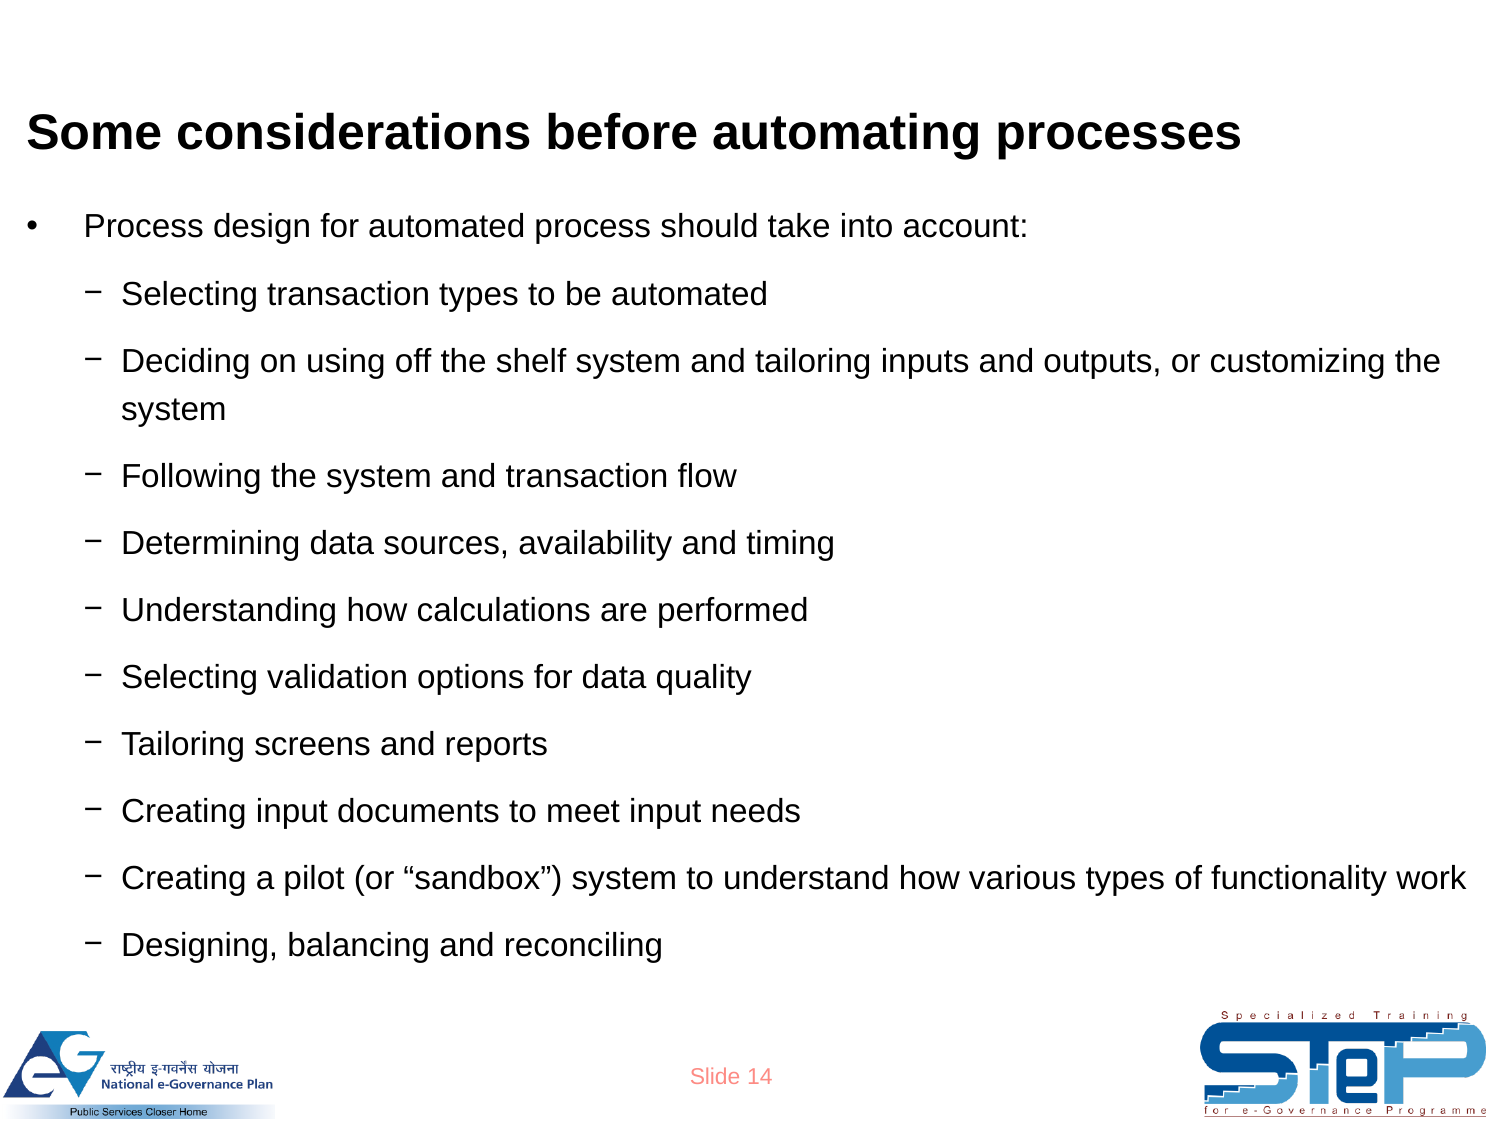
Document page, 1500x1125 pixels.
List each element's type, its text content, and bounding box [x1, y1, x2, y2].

picture [1200, 1011, 1486, 1117]
title Some considerations before automating processes [26, 99, 1472, 196]
picture [2, 1031, 275, 1119]
list Process design for automated process should take into account: Selecting transaction types to be automated Deciding on using off the shelf system and tailoring inputs and outputs, or customizing the system Following the system and transaction flow Determining data sources, availability and timing Understanding how calculations are performed Selecting validation options for data quality Tailoring screens and reports Creating input documents to meet input needs Creating a pilot (or “sandbox”) system to understand how various types of functionality work Designing, balancing and reconciling [26, 196, 1474, 1010]
